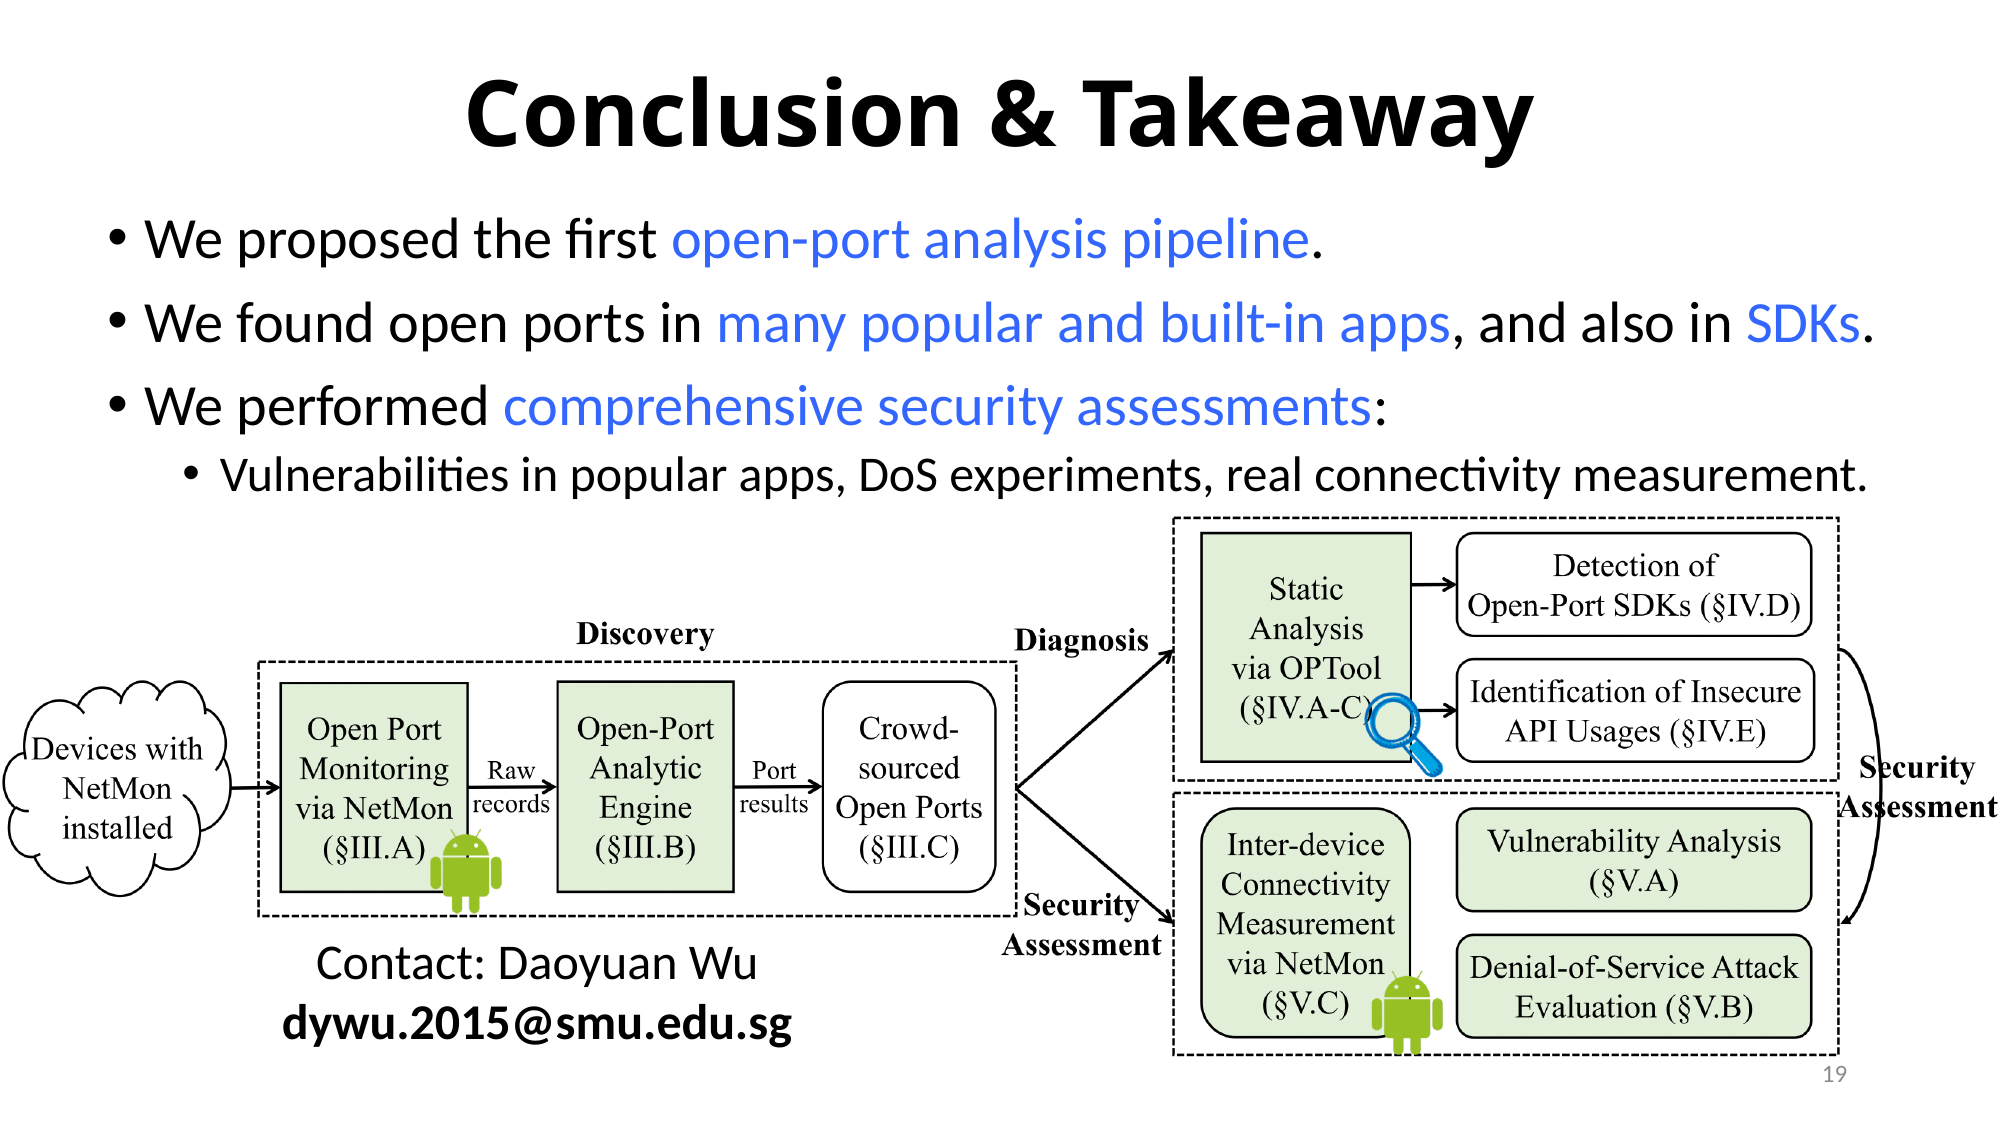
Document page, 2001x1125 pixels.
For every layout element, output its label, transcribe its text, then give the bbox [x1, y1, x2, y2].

picture [0, 514, 2000, 1059]
title Conclusion & Takeaway [137, 59, 1863, 200]
slide_number 19 [1412, 1059, 1863, 1103]
list We proposed the first open-port analysis pipeline. We found open ports in many popular and built-in apps, and also in SDKs. We performed comprehensive security assessments: Vulnerabilities in popular apps, DoS experiments, real connectivity measurement. [92, 200, 1908, 514]
